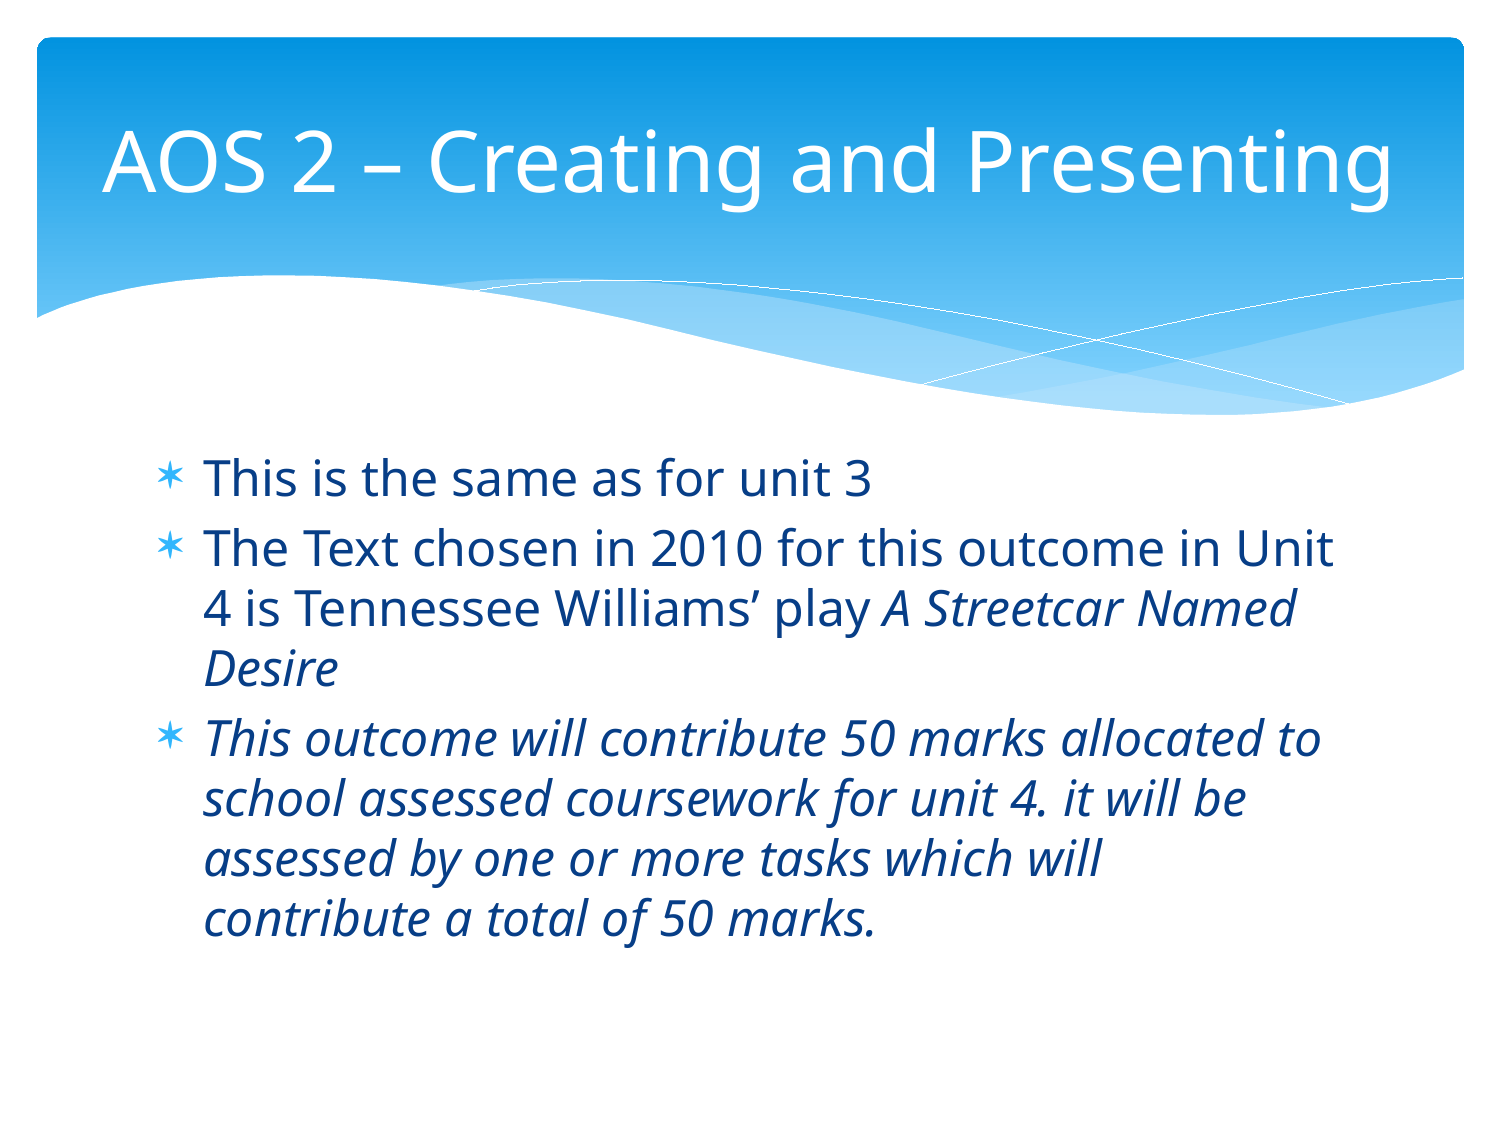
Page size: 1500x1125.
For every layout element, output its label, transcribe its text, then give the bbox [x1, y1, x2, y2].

list This is the same as for unit 3 The Text chosen in 2010 for this outcome in Unit 4 is Tennessee Williams’ play A Streetcar Named Desire This outcome will contribute 50 marks allocated to school assessed coursework for unit 4. it will be assessed by one or more tasks which will contribute a total of 50 marks. [143, 438, 1359, 1005]
title AOS 2 – Creating and Presenting [75, 55, 1425, 261]
